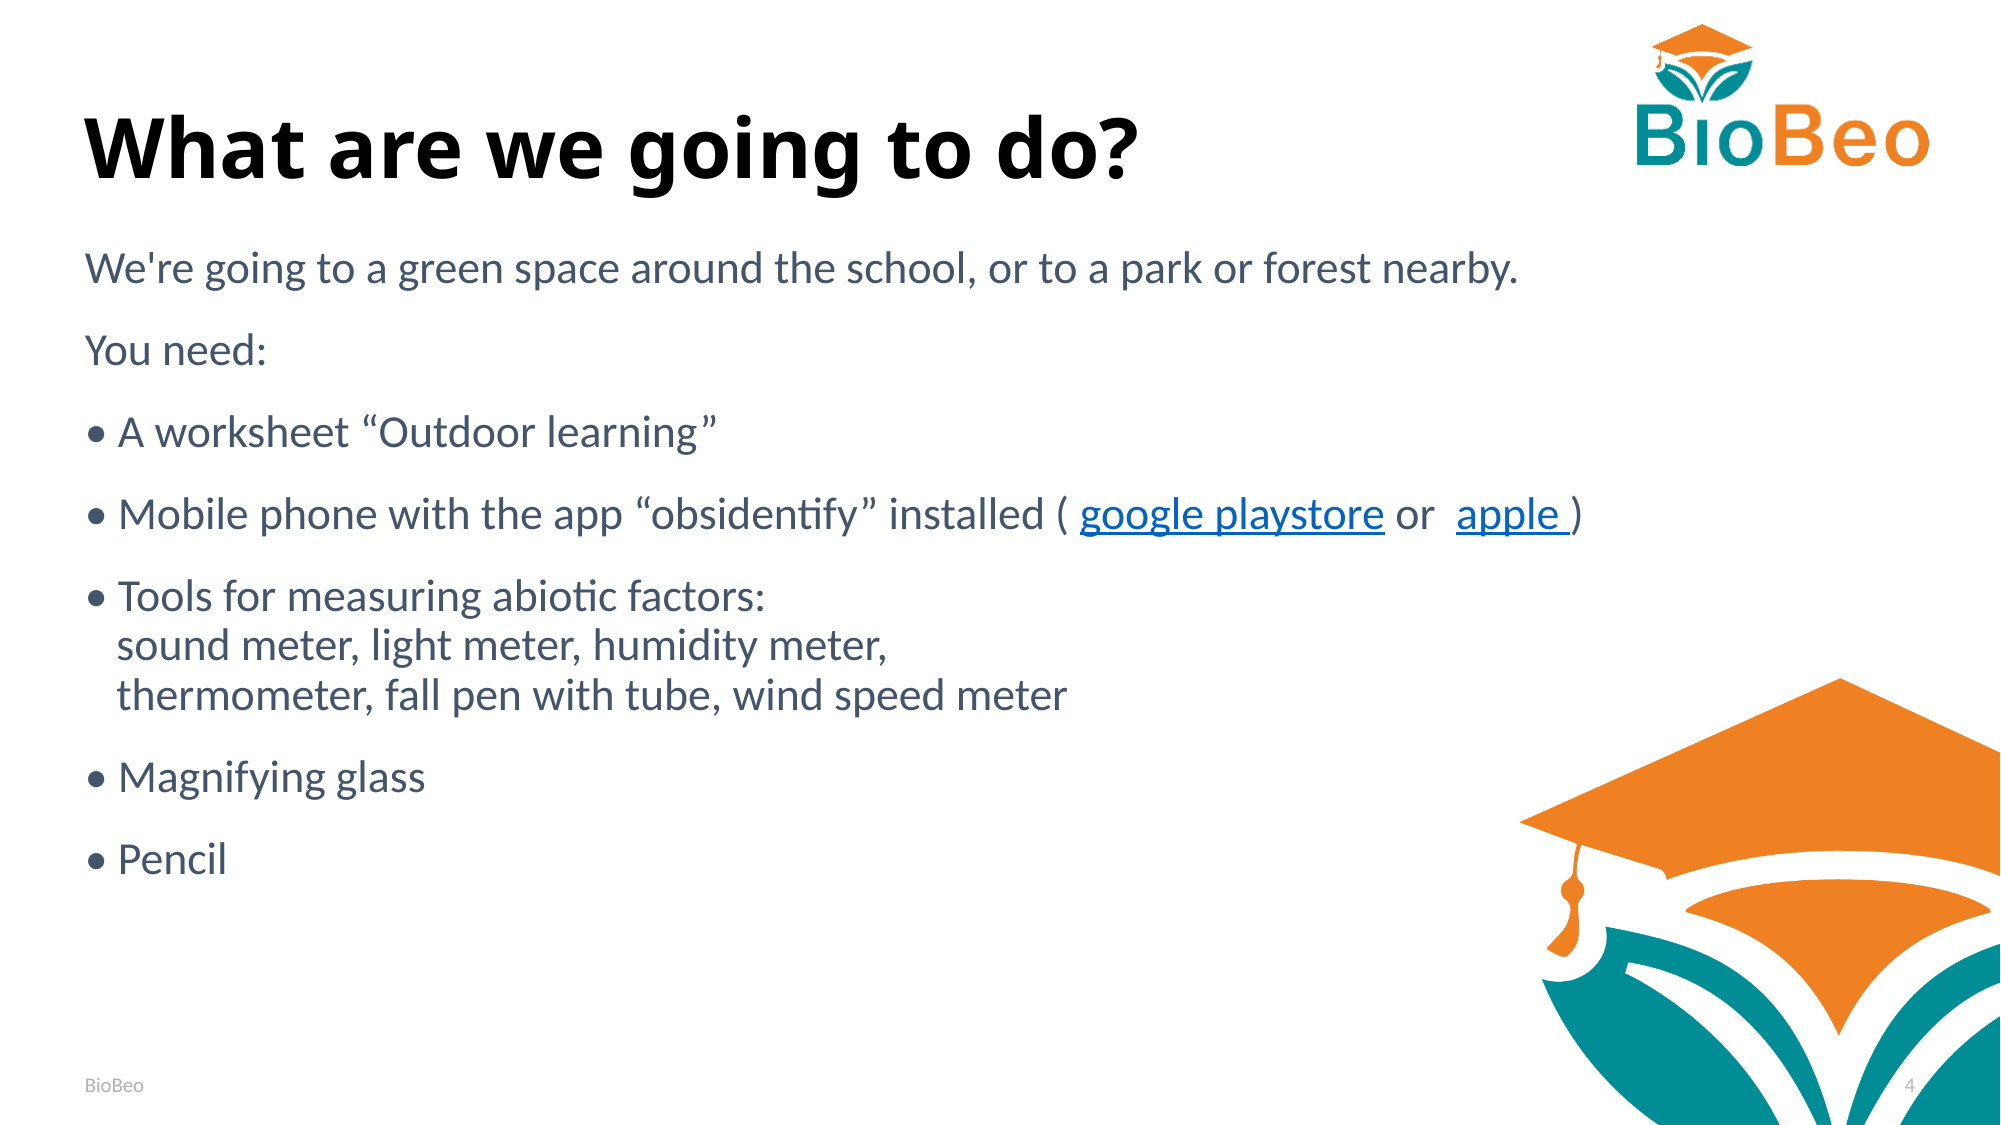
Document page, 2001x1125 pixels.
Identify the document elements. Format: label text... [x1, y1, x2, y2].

text_box We're going to a green space around the school, or to a park or forest nearby. You need: • A worksheet “Outdoor learning” • Mobile phone with the app “obsidentify” installed ( google playstore or apple ) • Tools for measuring abiotic factors: sound meter, light meter, humidity meter, thermometer, fall pen with tube, wind speed meter • Magnifying glass • Pencil [69, 236, 1846, 913]
footer BioBeo [69, 1065, 1805, 1103]
picture [1478, 618, 2000, 1125]
slide_number 4 [1818, 1065, 1931, 1103]
title What are we going to do? [69, 78, 1931, 226]
picture [1635, 22, 1931, 78]
